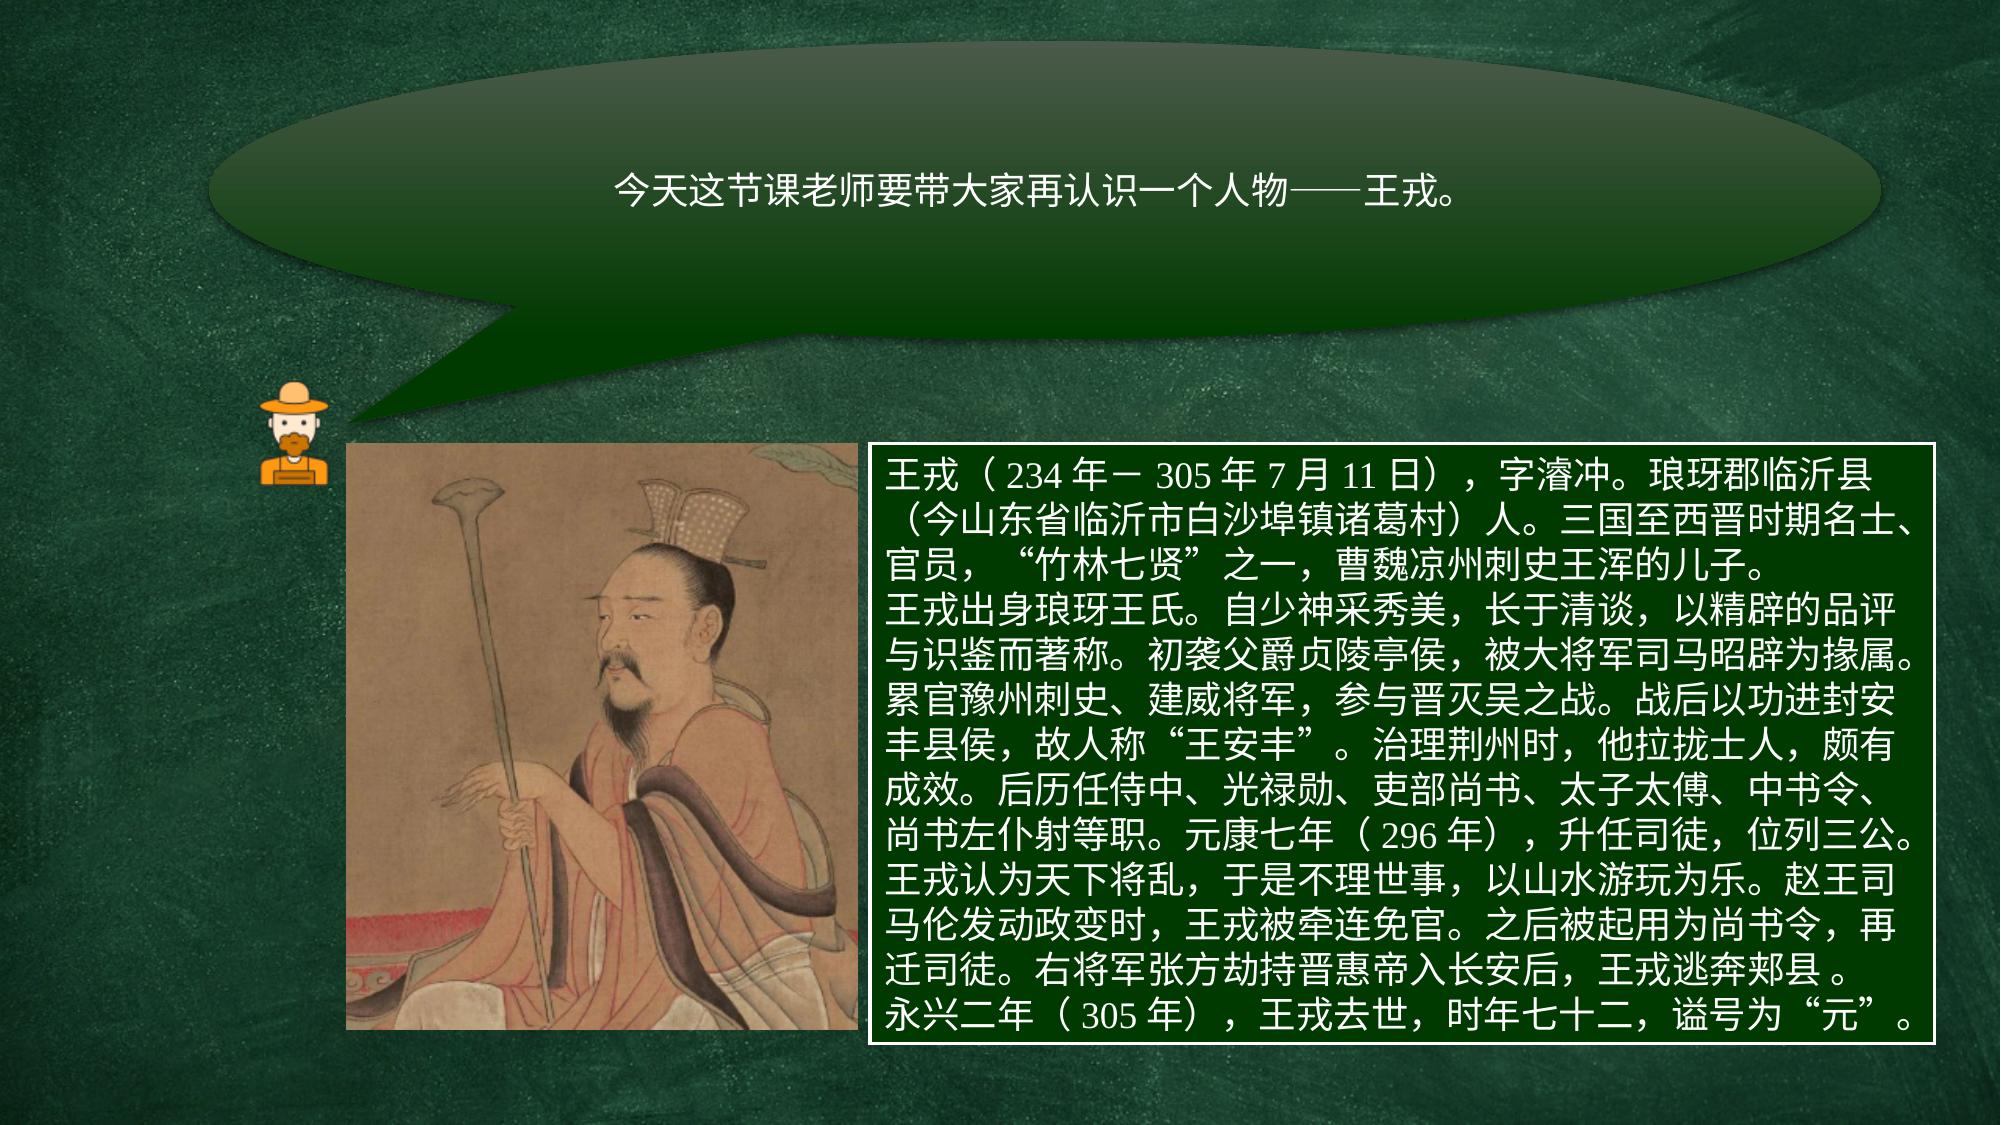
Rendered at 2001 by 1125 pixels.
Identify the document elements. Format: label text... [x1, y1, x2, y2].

text_box 王戎（234年－305年7月11日），字濬冲。琅玡郡临沂县（今山东省临沂市白沙埠镇诸葛村）人。三国至西晋时期名士、官员，“竹林七贤”之一，曹魏凉州刺史王浑的儿子。 王戎出身琅玡王氏。自少神采秀美，长于清谈，以精辟的品评与识鉴而著称。初袭父爵贞陵亭侯，被大将军司马昭辟为掾属。累官豫州刺史、建威将军，参与晋灭吴之战。战后以功进封安丰县侯，故人称“王安丰”。治理荆州时，他拉拢士人，颇有成效。后历任侍中、光禄勋、吏部尚书、太子太傅、中书令、尚书左仆射等职。元康七年（296年），升任司徒，位列三公。王戎认为天下将乱，于是不理世事，以山水游玩为乐。赵王司马伦发动政变时，王戎被牵连免官。之后被起用为尚书令，再迁司徒。右将军张方劫持晋惠帝入长安后，王戎逃奔郏县 。 永兴二年（305年），王戎去世，时年七十二，谥号为“元”。 [868, 442, 1936, 1045]
picture [0, 0, 2000, 1125]
text_box 今天这节课老师要带大家再认识一个人物——王戎。 [209, 40, 1882, 424]
